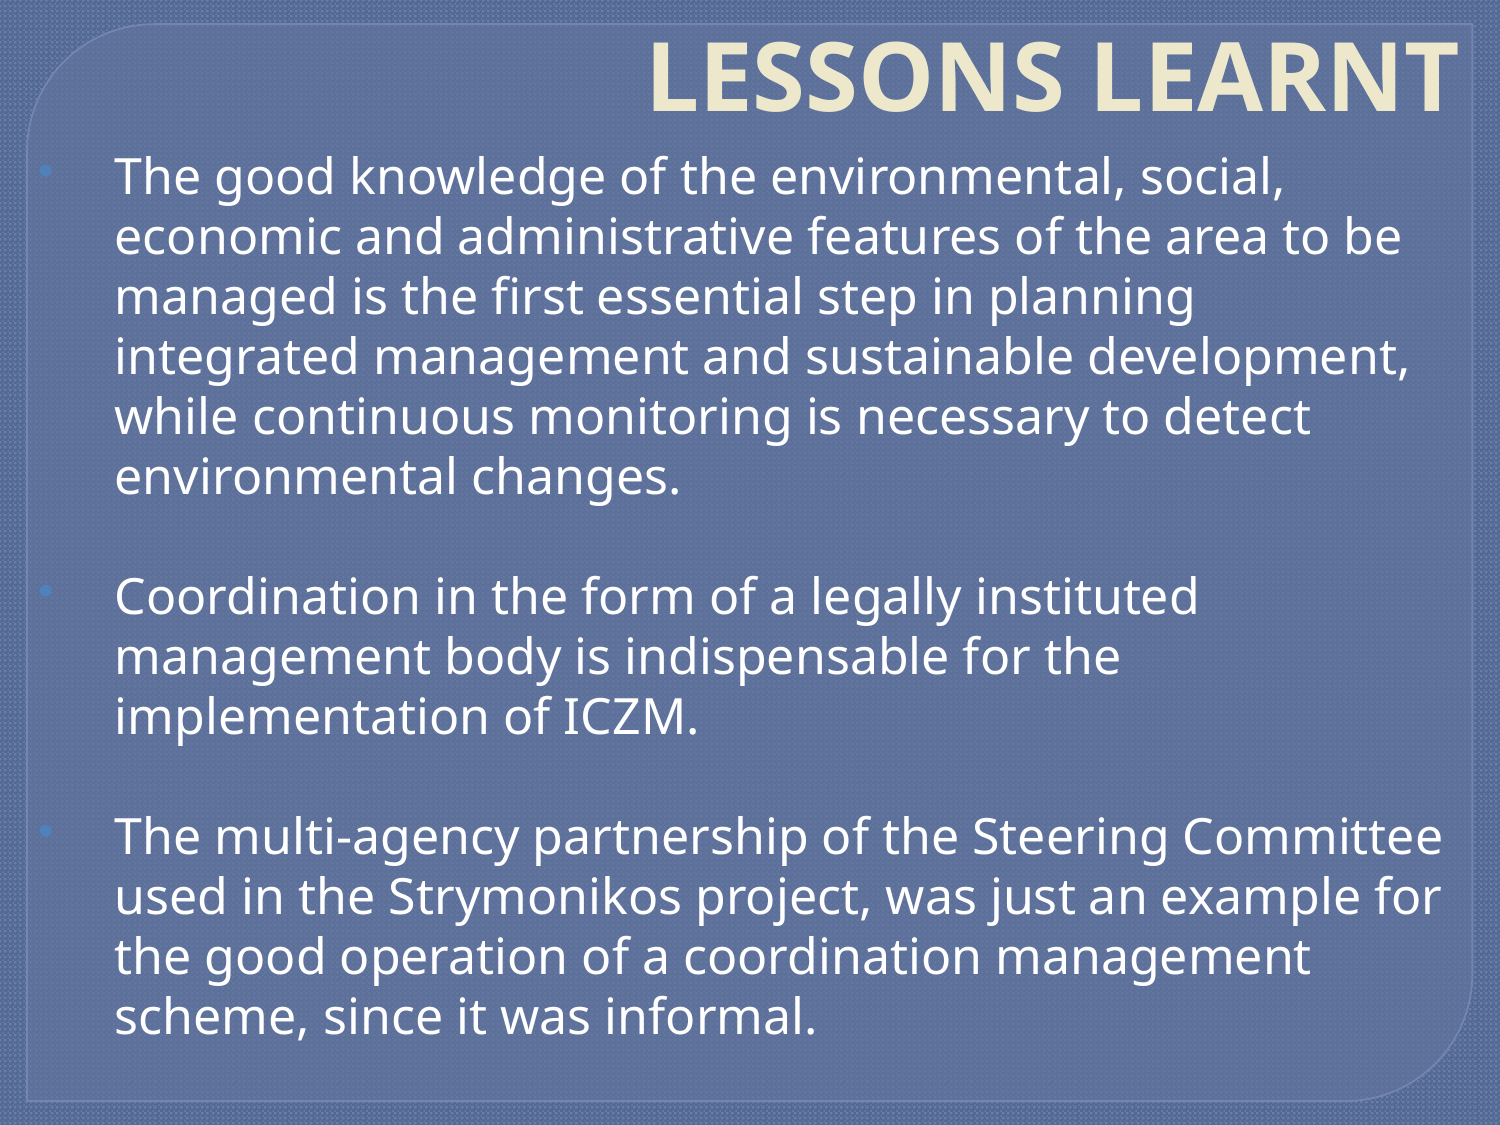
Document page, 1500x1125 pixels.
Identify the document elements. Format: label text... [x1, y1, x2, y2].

list The good knowledge of the environmental, social, economic and administrative features of the area to be managed is the first essential step in planning integrated management and sustainable development, while continuous monitoring is necessary to detect environmental changes. Coordination in the form of a legally instituted management body is indispensable for the implementation of ICZM. The multi-agency partnership of the Steering Committee used in the Strymonikos project, was just an example for the good operation of a coordination management scheme, since it was informal. [24, 137, 1463, 775]
text_box LESSONS LEARNT [124, 0, 1475, 138]
